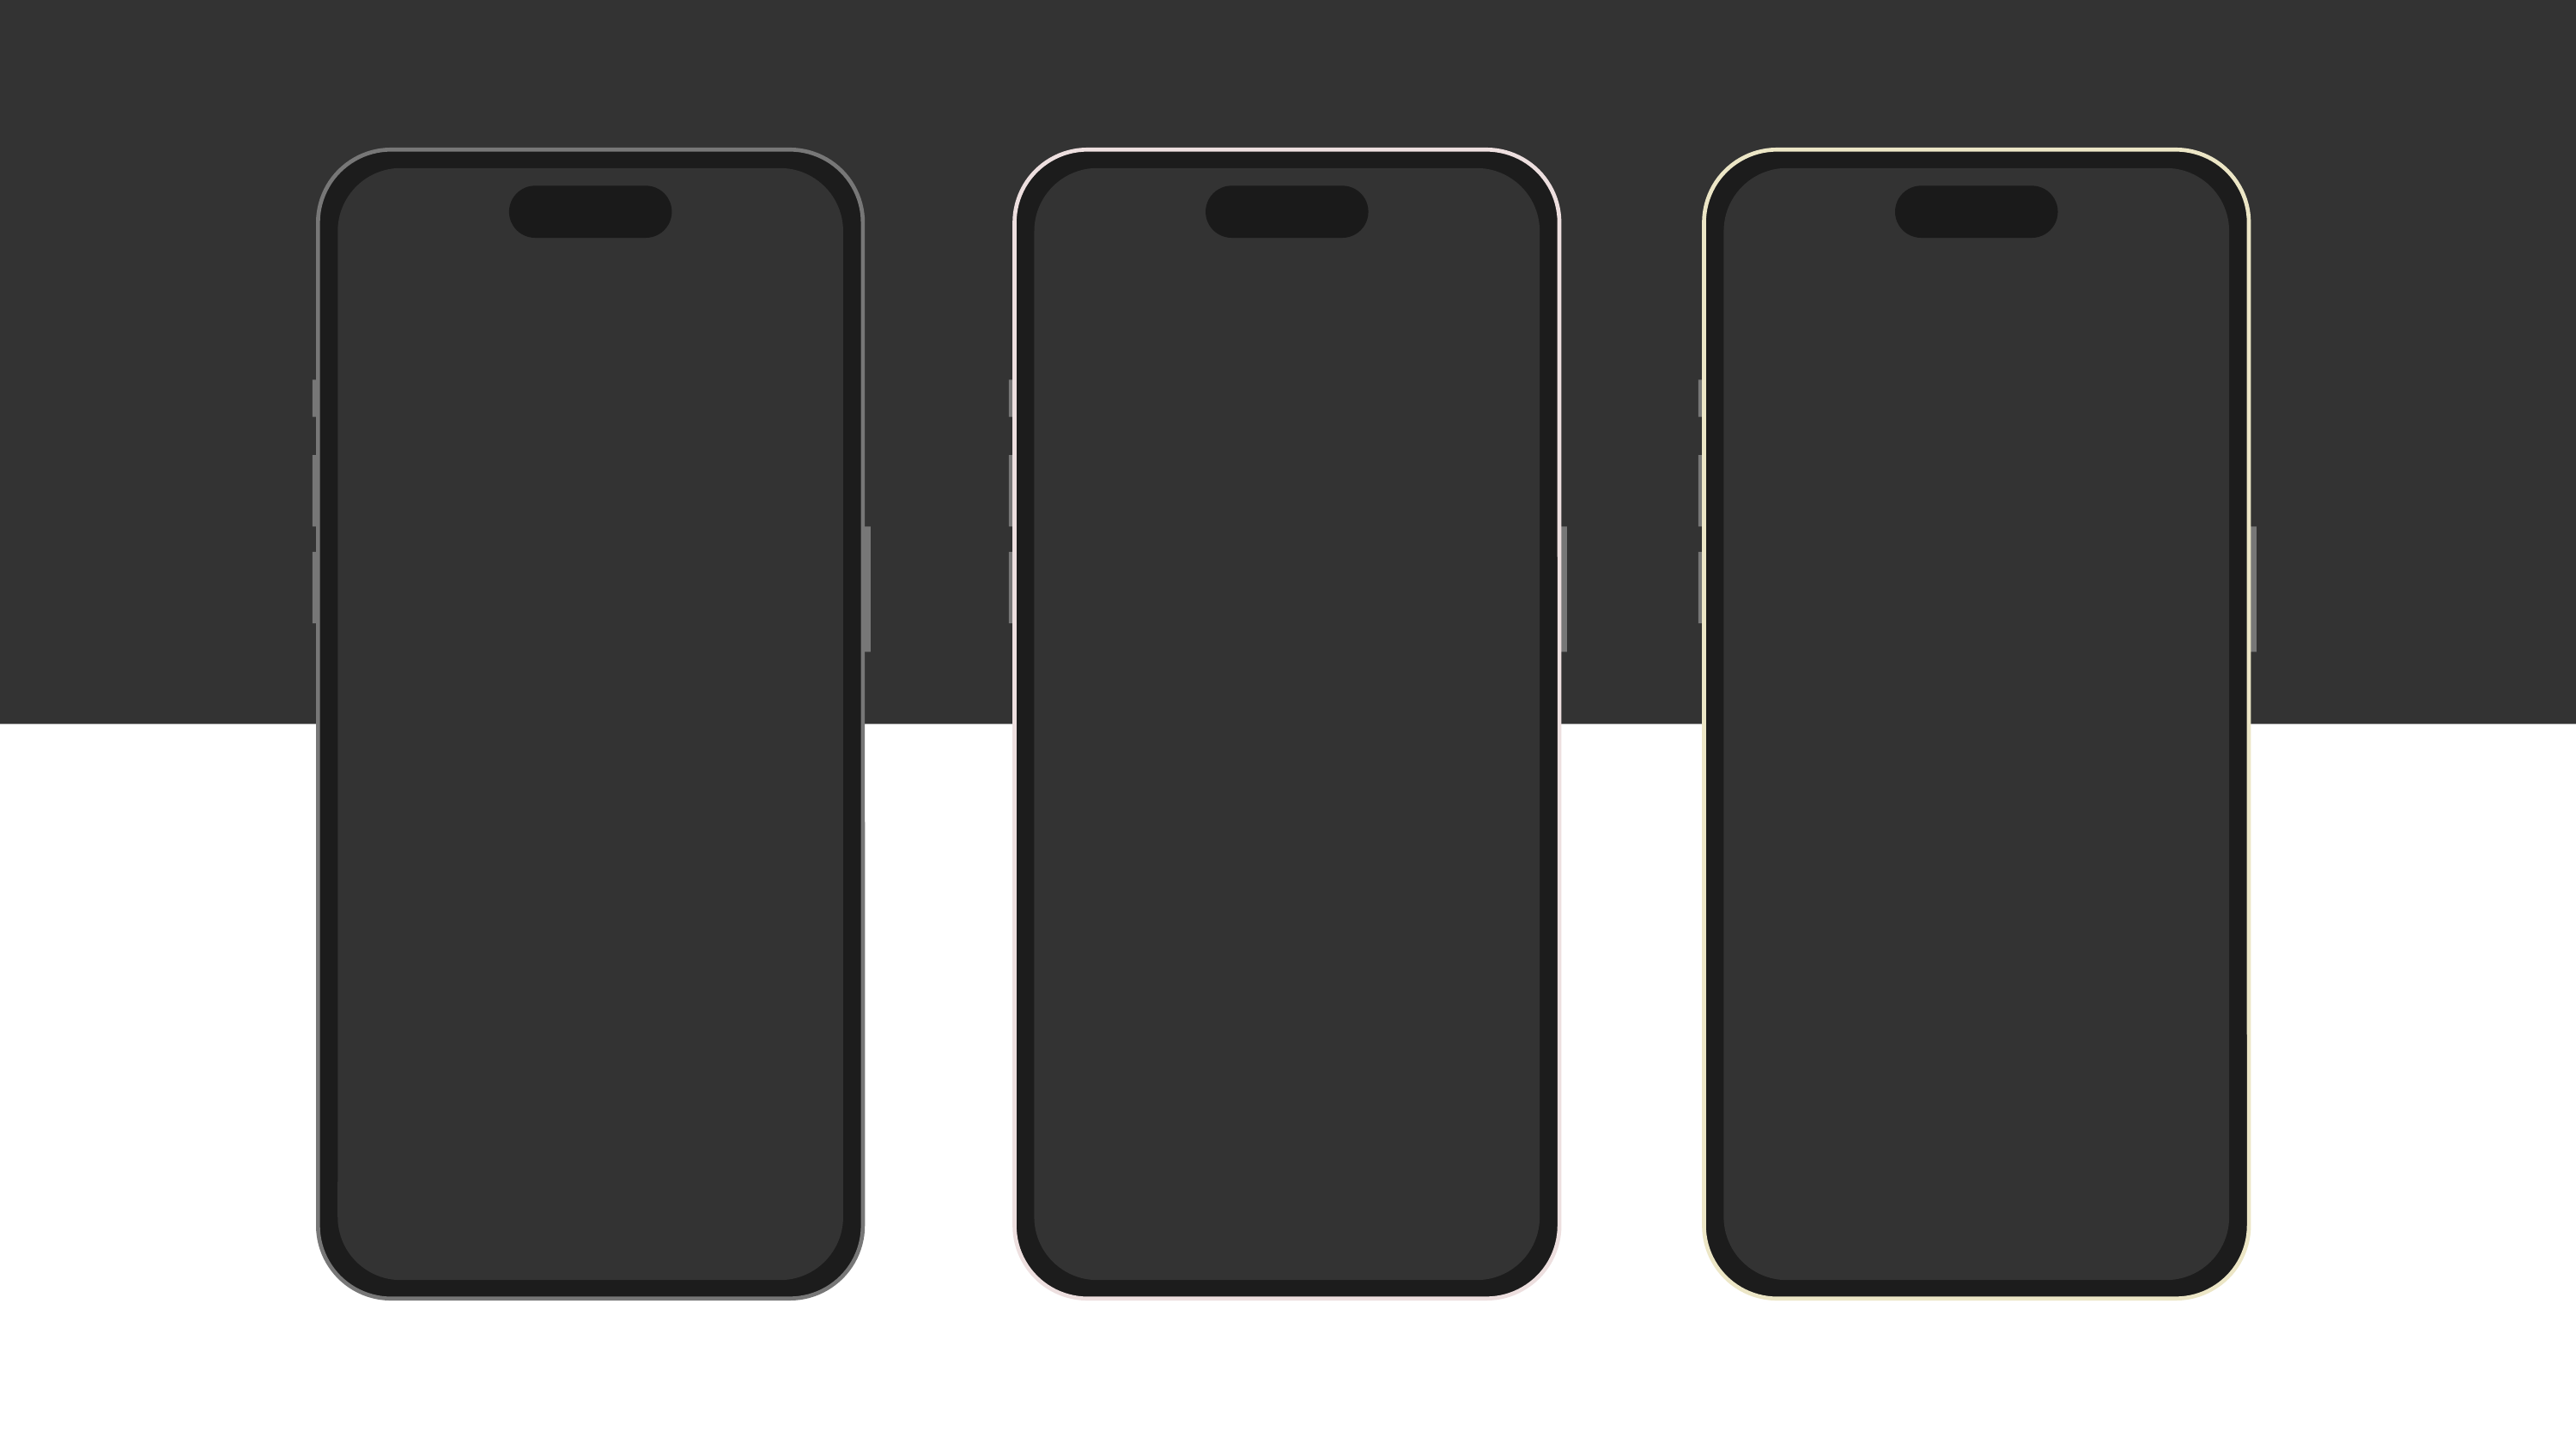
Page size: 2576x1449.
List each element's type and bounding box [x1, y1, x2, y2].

text_box [312, 149, 871, 1299]
text_box [1008, 149, 1568, 1299]
text_box [1698, 149, 2257, 1299]
